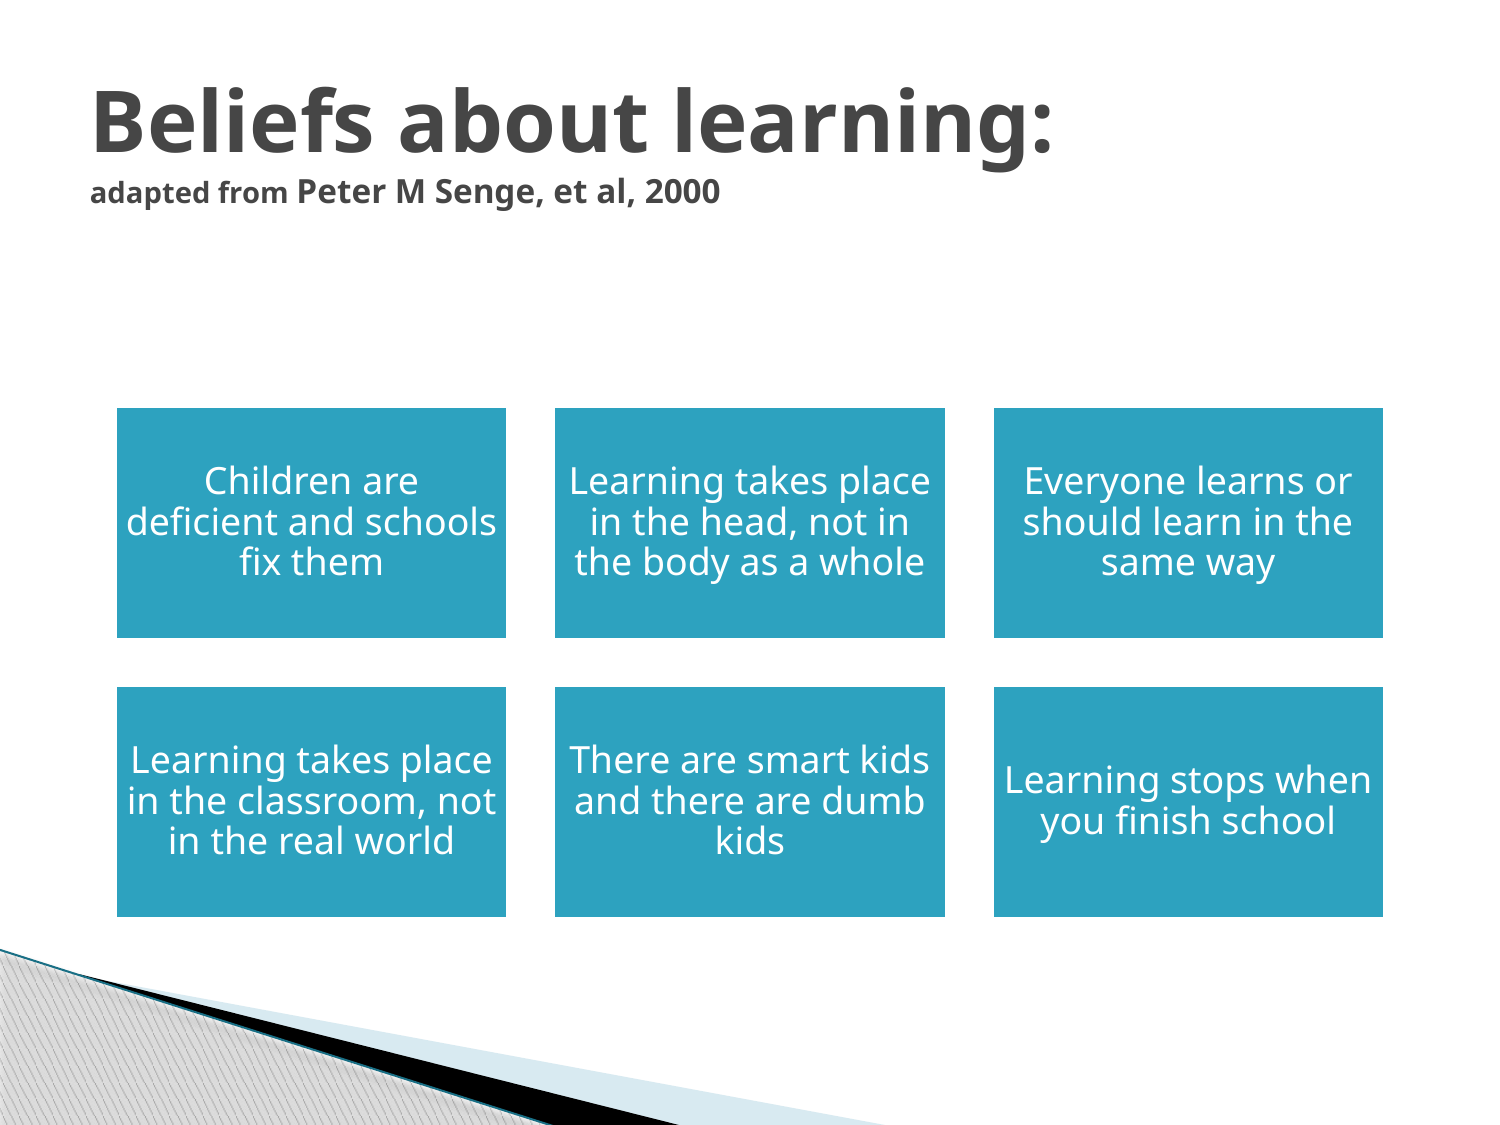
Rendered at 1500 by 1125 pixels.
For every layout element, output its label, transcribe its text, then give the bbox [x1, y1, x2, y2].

title Beliefs about learning: adapted from Peter M Senge, et al, 2000 [75, 45, 1425, 233]
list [112, 324, 1388, 1001]
